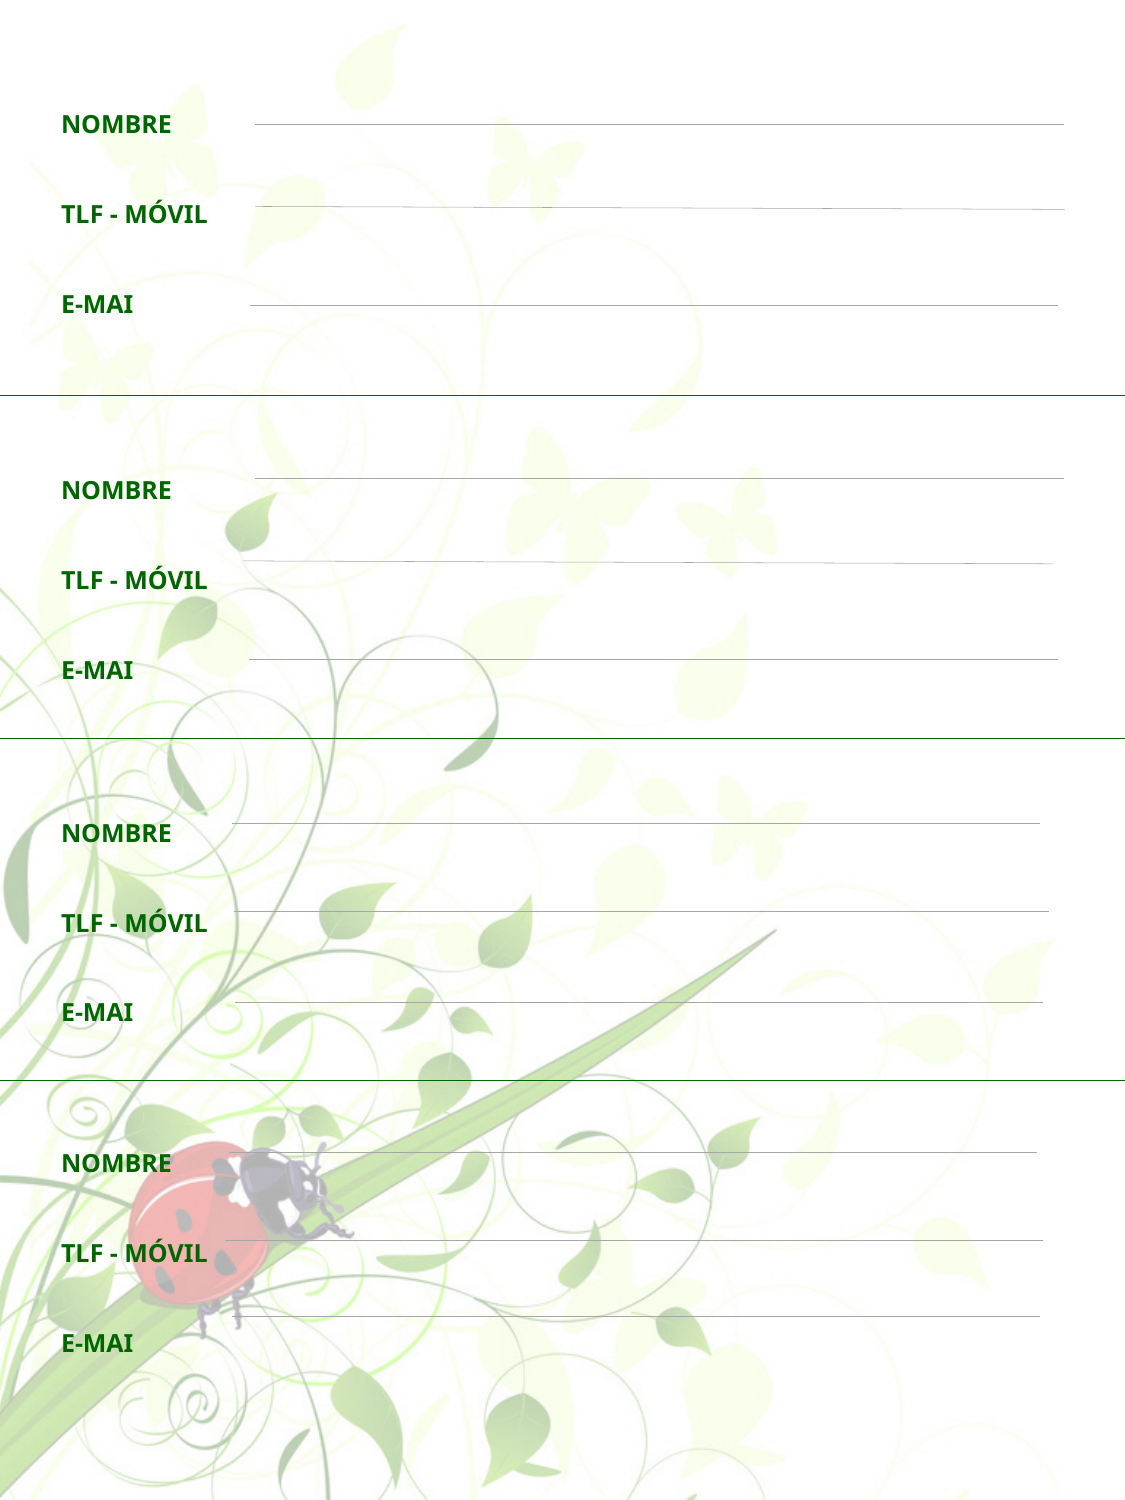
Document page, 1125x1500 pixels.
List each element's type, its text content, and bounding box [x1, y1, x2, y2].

picture [0, 1081, 1125, 1500]
text_box NOMBRE TLF - MÓVIL E-MAI [46, 41, 1125, 326]
text_box NOMBRE TLF - MÓVIL E-MAI [46, 1081, 1125, 1365]
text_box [255, 206, 1065, 210]
picture [0, 0, 1125, 395]
text_box NOMBRE TLF - MÓVIL E-MAI [46, 750, 1125, 1035]
picture [0, 396, 1125, 738]
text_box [243, 560, 1053, 564]
picture [0, 739, 1125, 1080]
text_box NOMBRE TLF - MÓVIL E-MAI [46, 407, 1125, 692]
